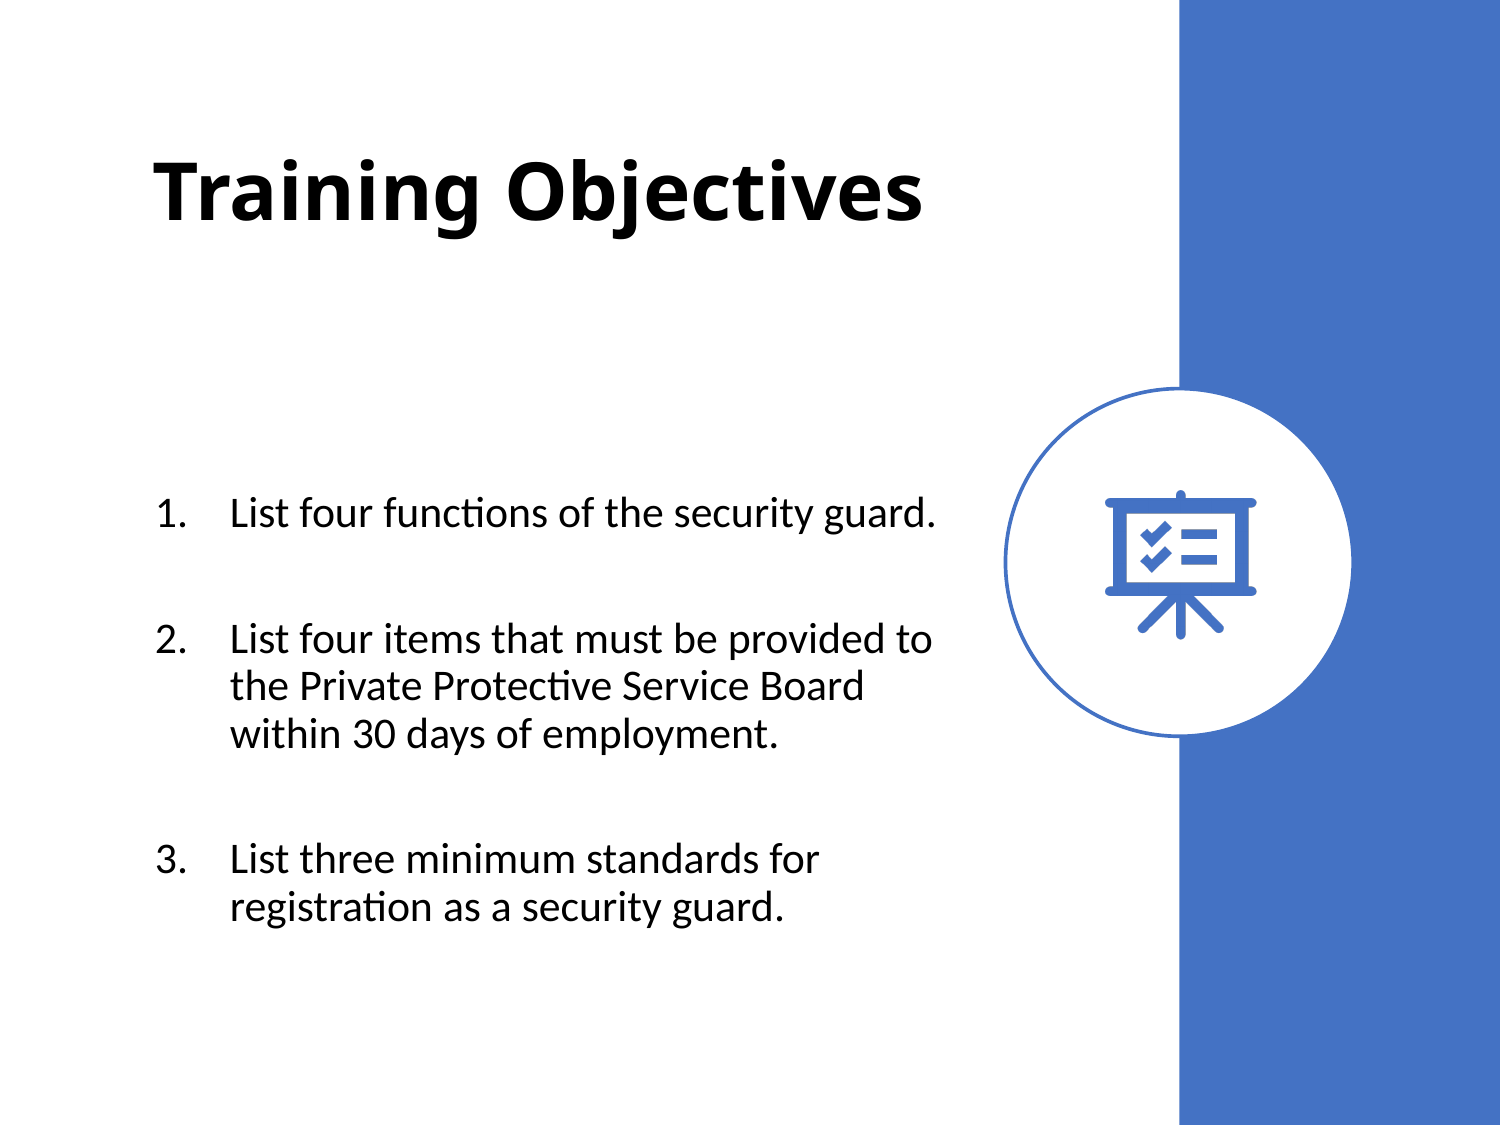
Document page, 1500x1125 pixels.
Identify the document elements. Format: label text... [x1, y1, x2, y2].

text_box [1004, 387, 1355, 738]
list List four functions of the security guard. List four items that must be provided to the Private Protective Service Board within 30 days of employment. List three minimum standards for registration as a security guard. [139, 365, 966, 987]
title Training Objectives [137, 112, 1058, 276]
text_box [1178, 0, 1500, 1125]
picture [1086, 469, 1275, 658]
